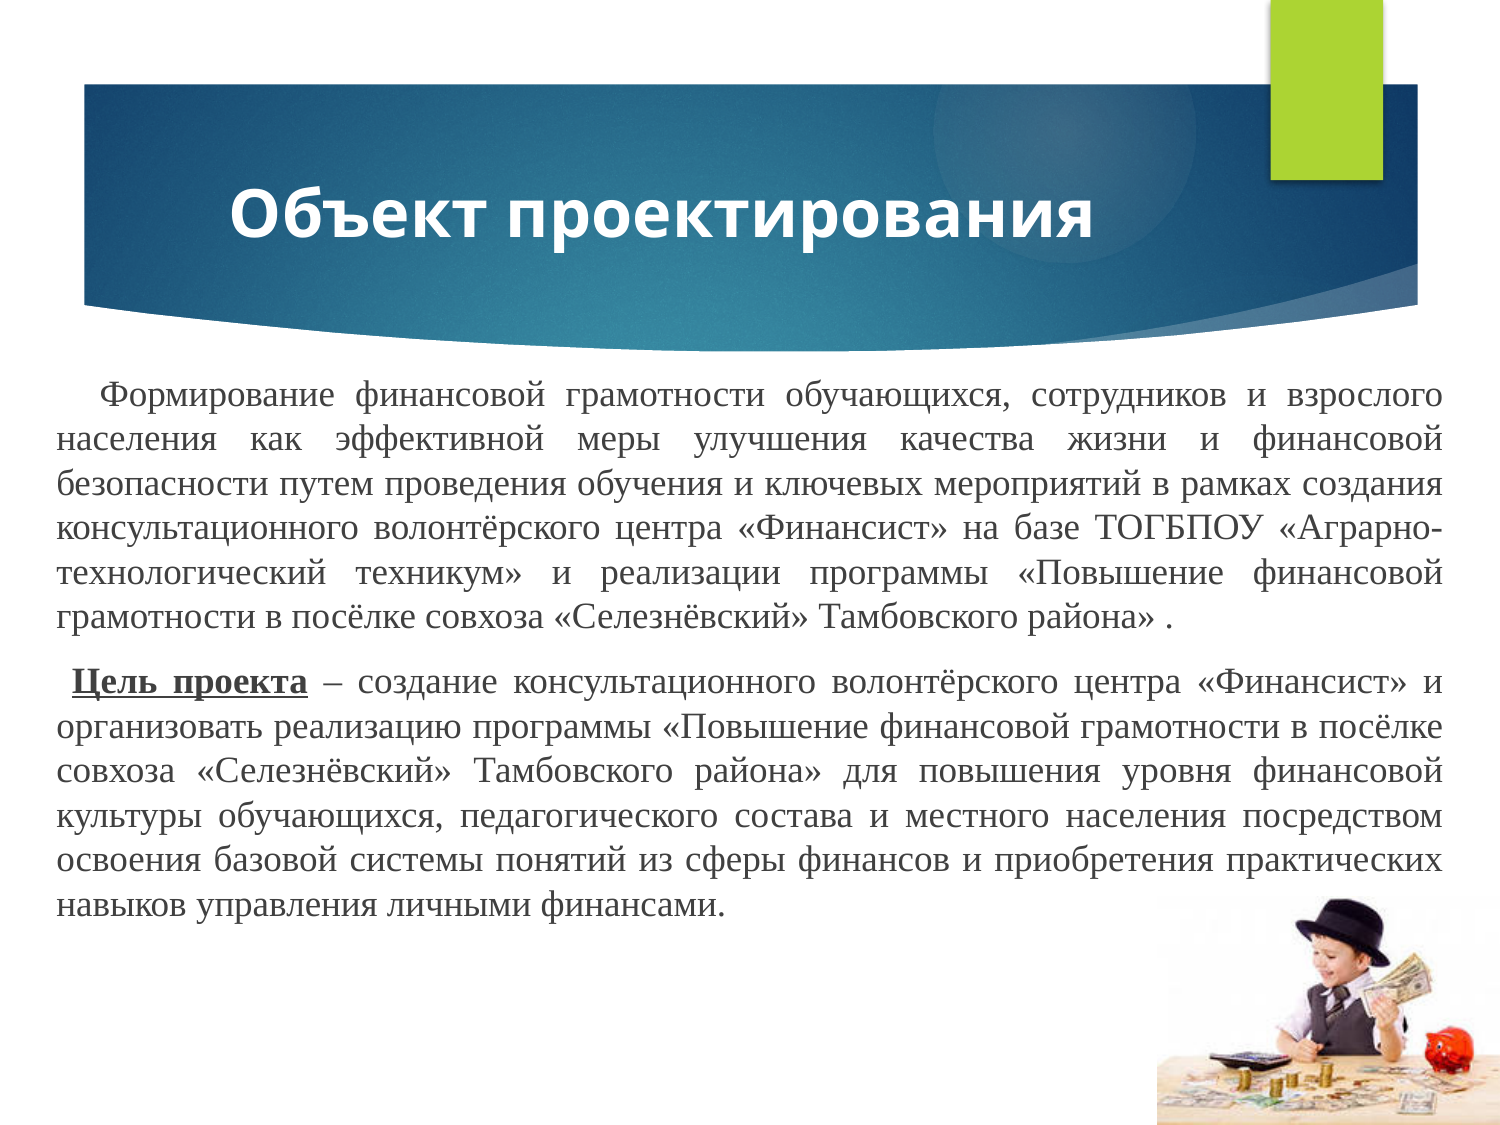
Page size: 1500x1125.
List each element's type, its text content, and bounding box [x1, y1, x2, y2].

list Формирование финансовой грамотности обучающихся, сотрудников и взрослого населения как эффективной меры улучшения качества жизни и финансовой безопасности путем проведения обучения и ключевых мероприятий в рамках создания консультационного волонтёрского центра «Финансист» на базе ТОГБПОУ «Аграрно-технологический техникум» и реализации программы «Повышение финансовой грамотности в посёлке совхоза «Селезнёвский» Тамбовского района» . Цель проекта – создание консультационного волонтёрского центра «Финансист» и организовать реализацию программы «Повышение финансовой грамотности в посёлке совхоза «Селезнёвский» Тамбовского района» для повышения уровня финансовой культуры обучающихся, педагогического состава и местного населения посредством освоения базовой системы понятий из сферы финансов и приобретения практических навыков управления личными финансами. [41, 361, 1459, 953]
picture [1156, 896, 1500, 1125]
title Объект проектирования [142, 152, 1183, 269]
